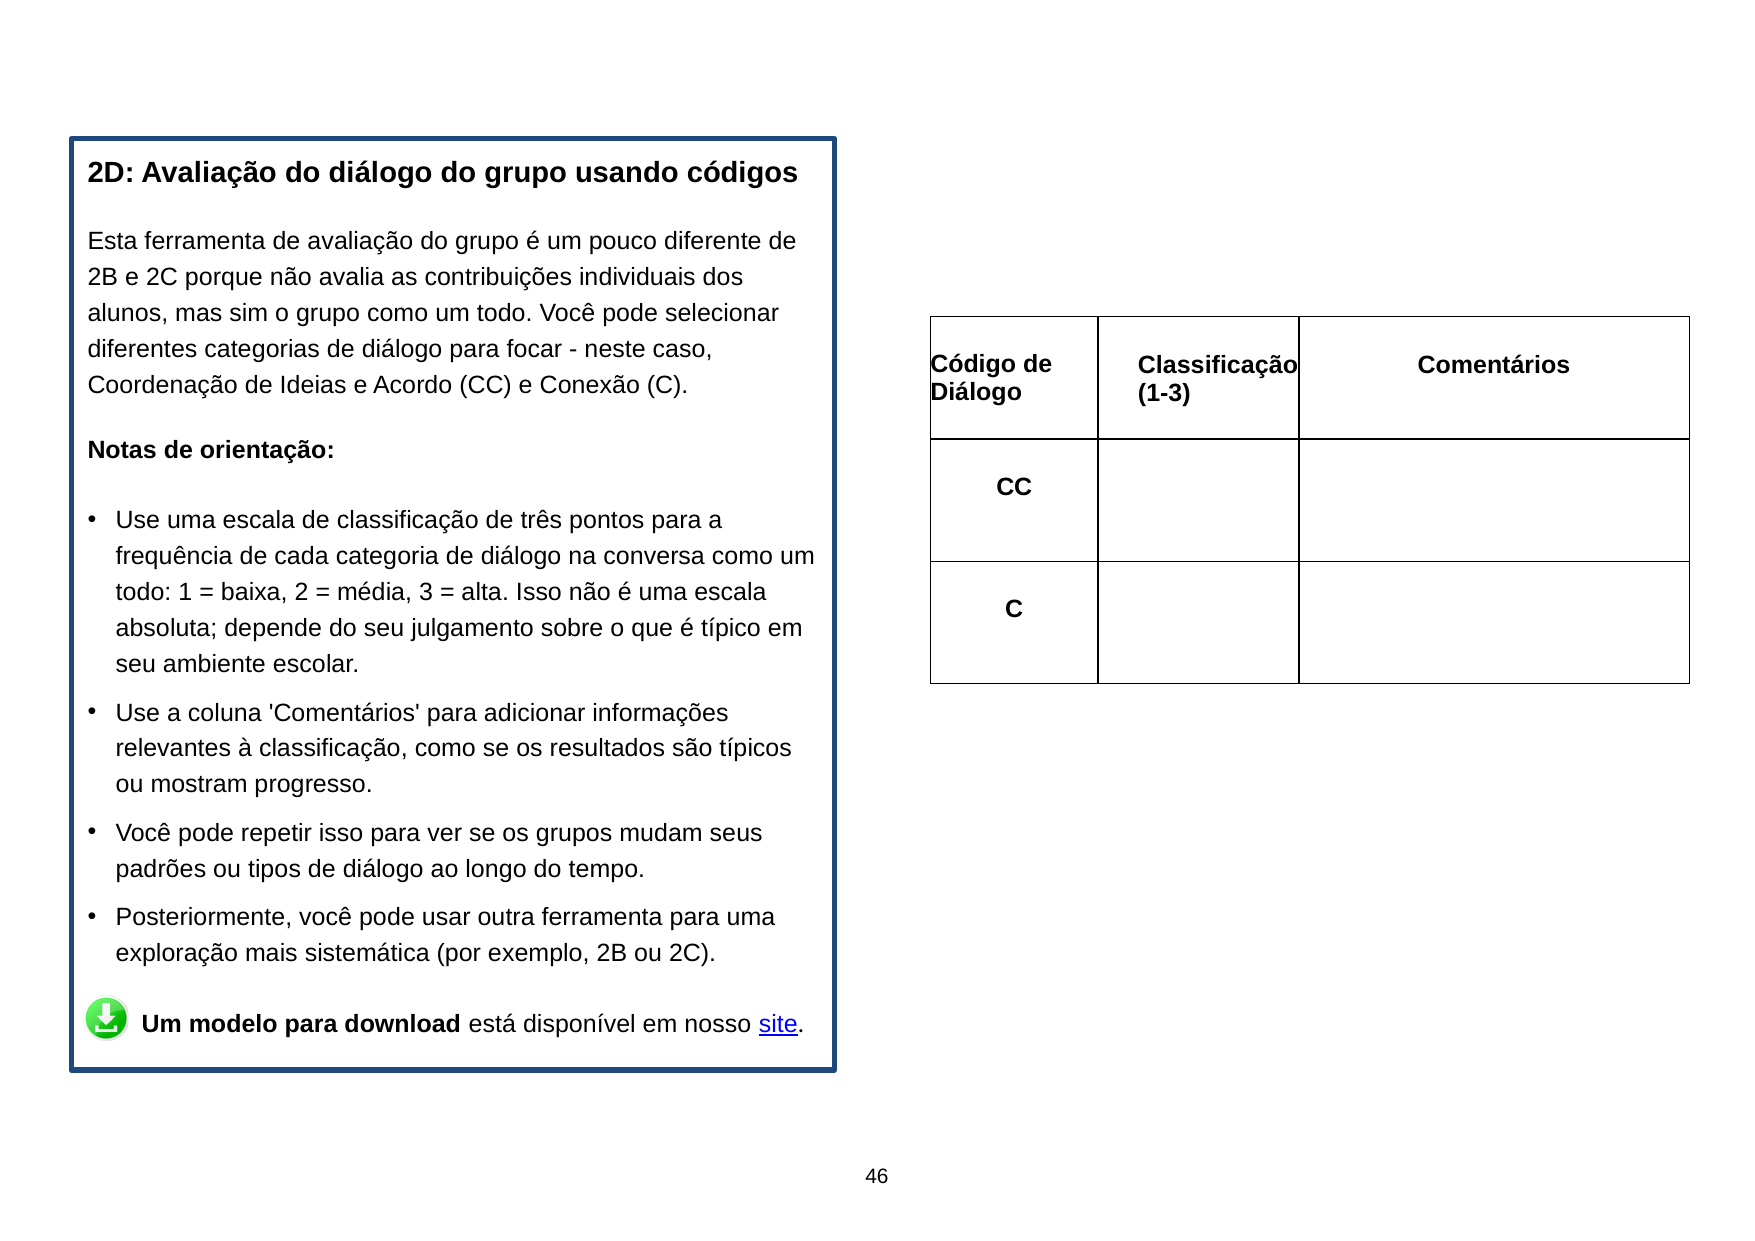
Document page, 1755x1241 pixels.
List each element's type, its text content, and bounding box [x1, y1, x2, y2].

table_cell [1300, 440, 1689, 561]
table_cell C [931, 562, 1097, 683]
table_cell [1099, 562, 1298, 683]
table_header Comentários [1300, 317, 1689, 438]
table_header Código de Diálogo [931, 317, 1097, 438]
table_cell [1300, 562, 1689, 683]
text_box [83, 995, 129, 1041]
table_header Classificação (1-3) [1099, 317, 1298, 438]
slide_number 46 [861, 1162, 893, 1241]
table_cell [1099, 440, 1298, 561]
text_box [71, 138, 835, 1071]
text_box Um modelo para download está disponível em nosso site. [139, 1007, 810, 1058]
table_cell CC [931, 440, 1097, 561]
text_box 2D: Avaliação do diálogo do grupo usando códigos Esta ferramenta de avaliação do grupo é um pouco diferente de 2B e 2C porque não avalia as contribuições individuais dos alunos, mas sim o grupo como um todo. Você pode selecionar diferentes categorias de diálogo para focar - neste caso, Coordenação de Ideias e Acordo (CC) e Conexão (C). Notas de orientação: Use uma escala de classificação de três pontos para a frequência de cada categoria de diálogo na conversa como um todo: 1 = baixa, 2 = média, 3 = alta. Isso não é uma escala absoluta; depende do seu julgamento sobre o que é típico em seu ambiente escolar. Use a coluna 'Comentários' para adicionar informações relevantes à classificação, como se os resultados são típicos ou mostram progresso. Você pode repetir isso para ver se os grupos mudam seus padrões ou tipos de diálogo ao longo do tempo. Posteriormente, você pode usar outra ferramenta para uma exploração mais sistemática (por exemplo, 2B ou 2C). [85, 153, 817, 967]
